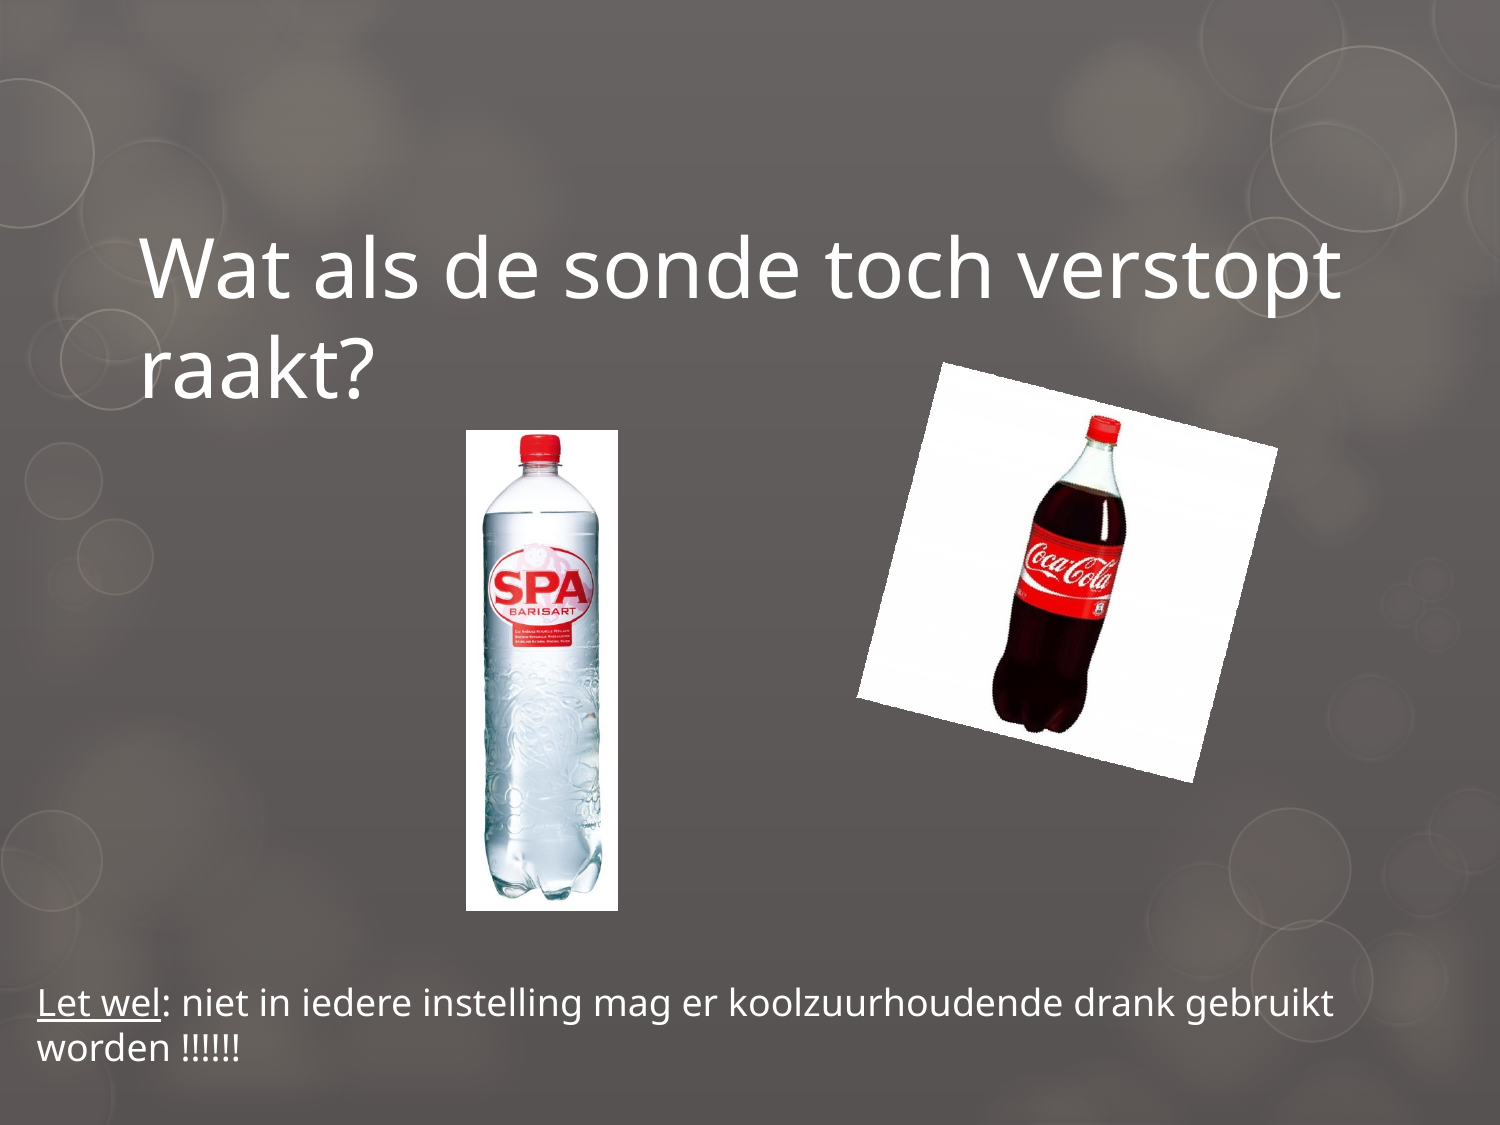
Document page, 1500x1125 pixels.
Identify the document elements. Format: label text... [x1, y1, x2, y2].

text_box Let wel: niet in iedere instelling mag er koolzuurhoudende drank gebruikt worden !!!!!! [21, 971, 1440, 1077]
text_box Wat als de sonde toch verstopt raakt? [123, 208, 1365, 423]
picture [465, 430, 619, 912]
picture [856, 362, 1278, 783]
